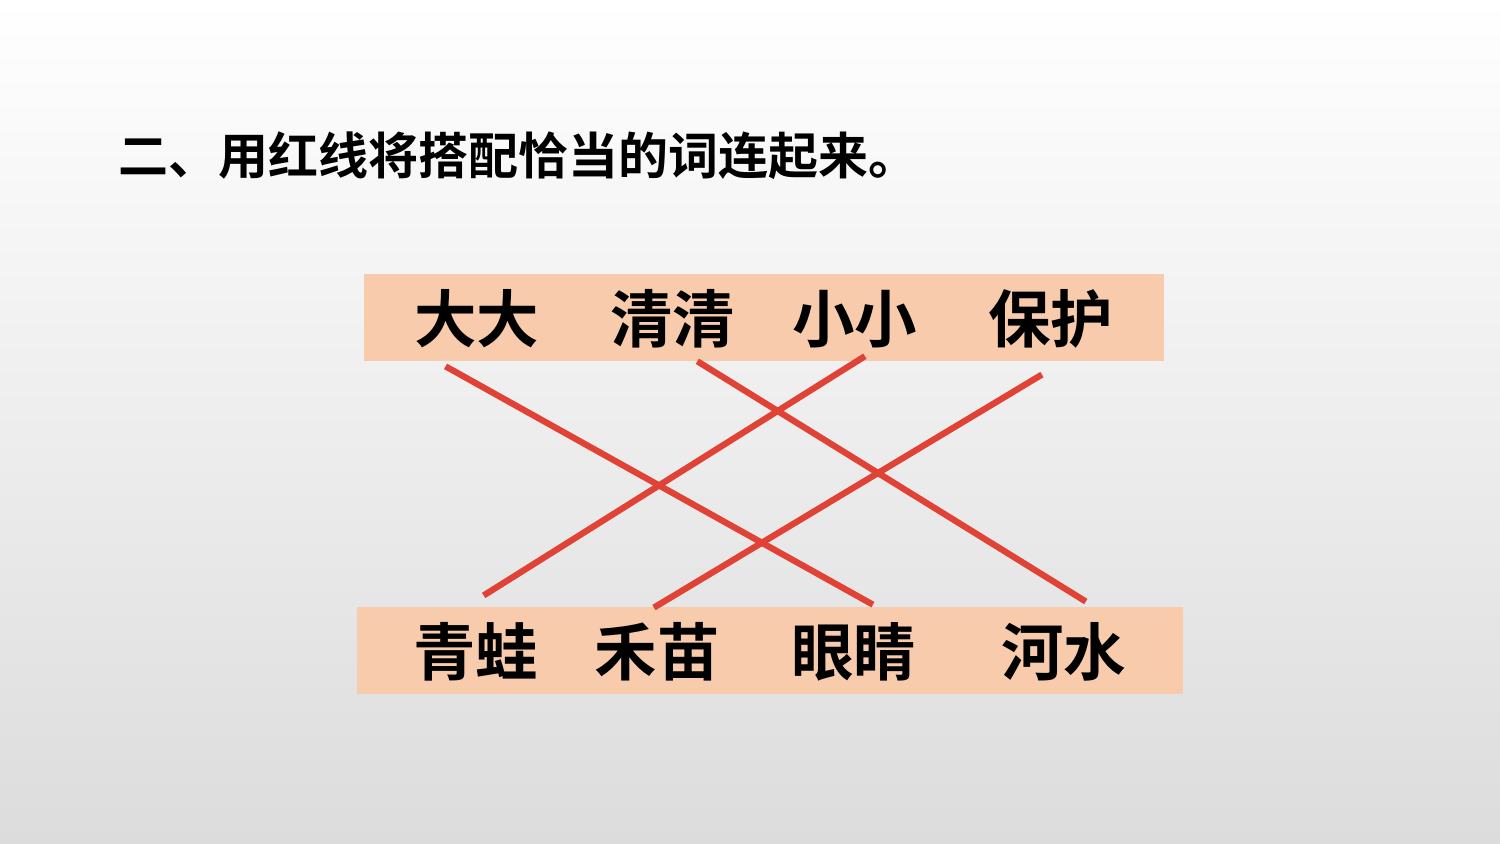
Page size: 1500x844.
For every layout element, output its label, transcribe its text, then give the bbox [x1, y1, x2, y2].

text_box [865, 361, 1086, 602]
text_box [483, 356, 865, 596]
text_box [653, 374, 1042, 608]
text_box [445, 366, 653, 605]
text_box 青蛙 禾苗 眼睛 河水 [357, 607, 1183, 694]
text_box 大大 清清 小小 保护 [364, 274, 1164, 361]
text_box 二、用红线将搭配恰当的词连起来。 [107, 119, 979, 191]
